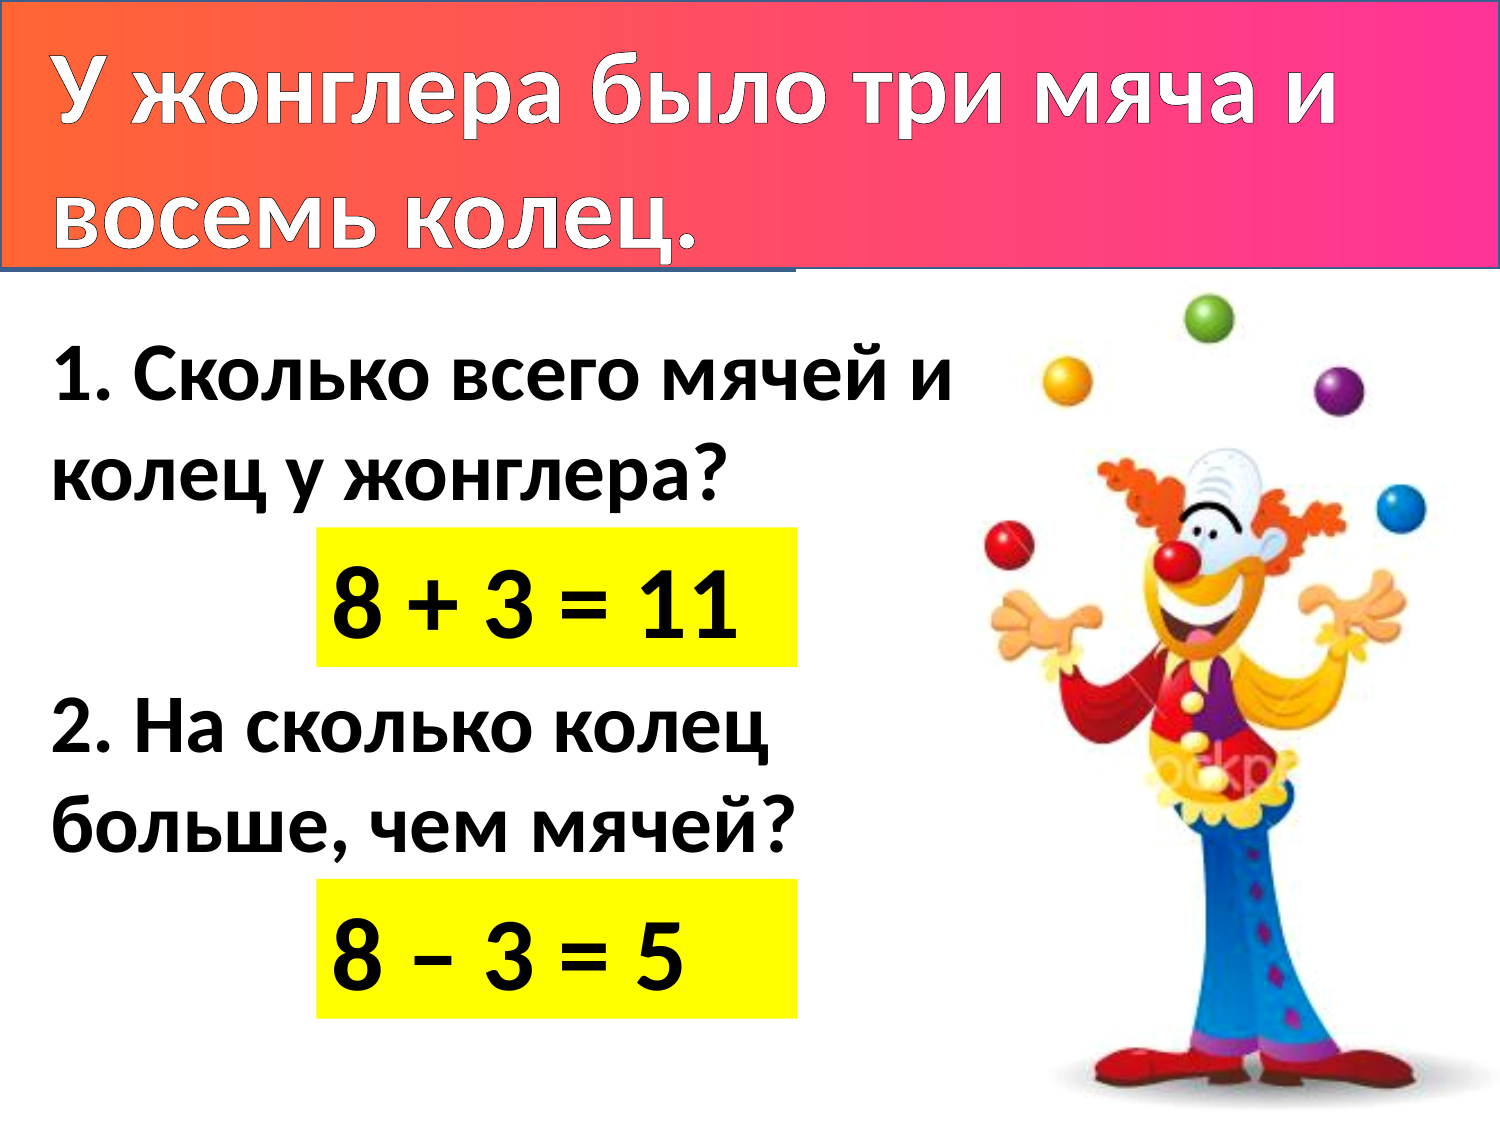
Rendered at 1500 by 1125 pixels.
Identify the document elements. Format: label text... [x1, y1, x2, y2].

text_box 1. Сколько всего мячей и колец у жонглера? [35, 310, 791, 525]
text_box У жонглера было три мяча и восемь колец. [35, 11, 1383, 277]
text_box [0, 0, 1500, 272]
text_box 8 – 3 = 5 [316, 878, 791, 1019]
text_box 8 + 3 = 11 [316, 527, 791, 667]
text_box 2. На сколько колец больше, чем мячей? [35, 661, 791, 877]
picture [796, 269, 1500, 1125]
